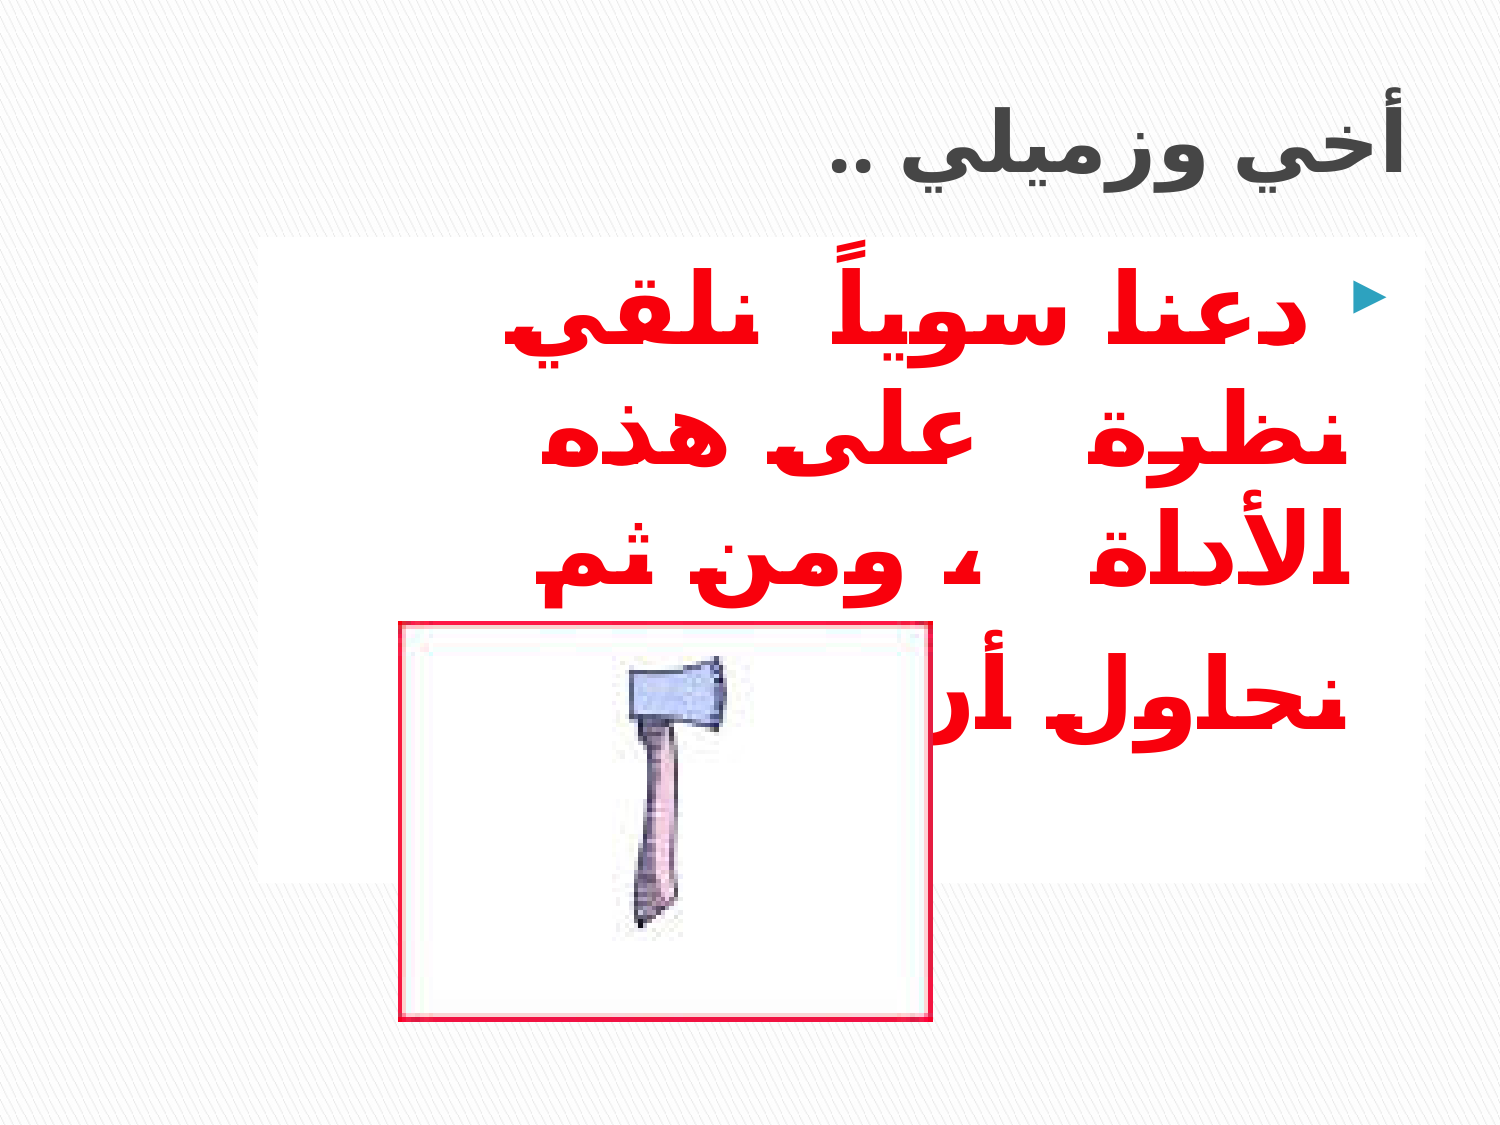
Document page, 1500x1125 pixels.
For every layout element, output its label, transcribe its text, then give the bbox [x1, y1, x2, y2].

list دعنا سوياً نلقي نظرة على هذه الأداة ، ومن ثم نحاول أن قصتها . [257, 236, 1425, 884]
title أخي وزميلي .. [75, 44, 1425, 233]
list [398, 620, 933, 1022]
